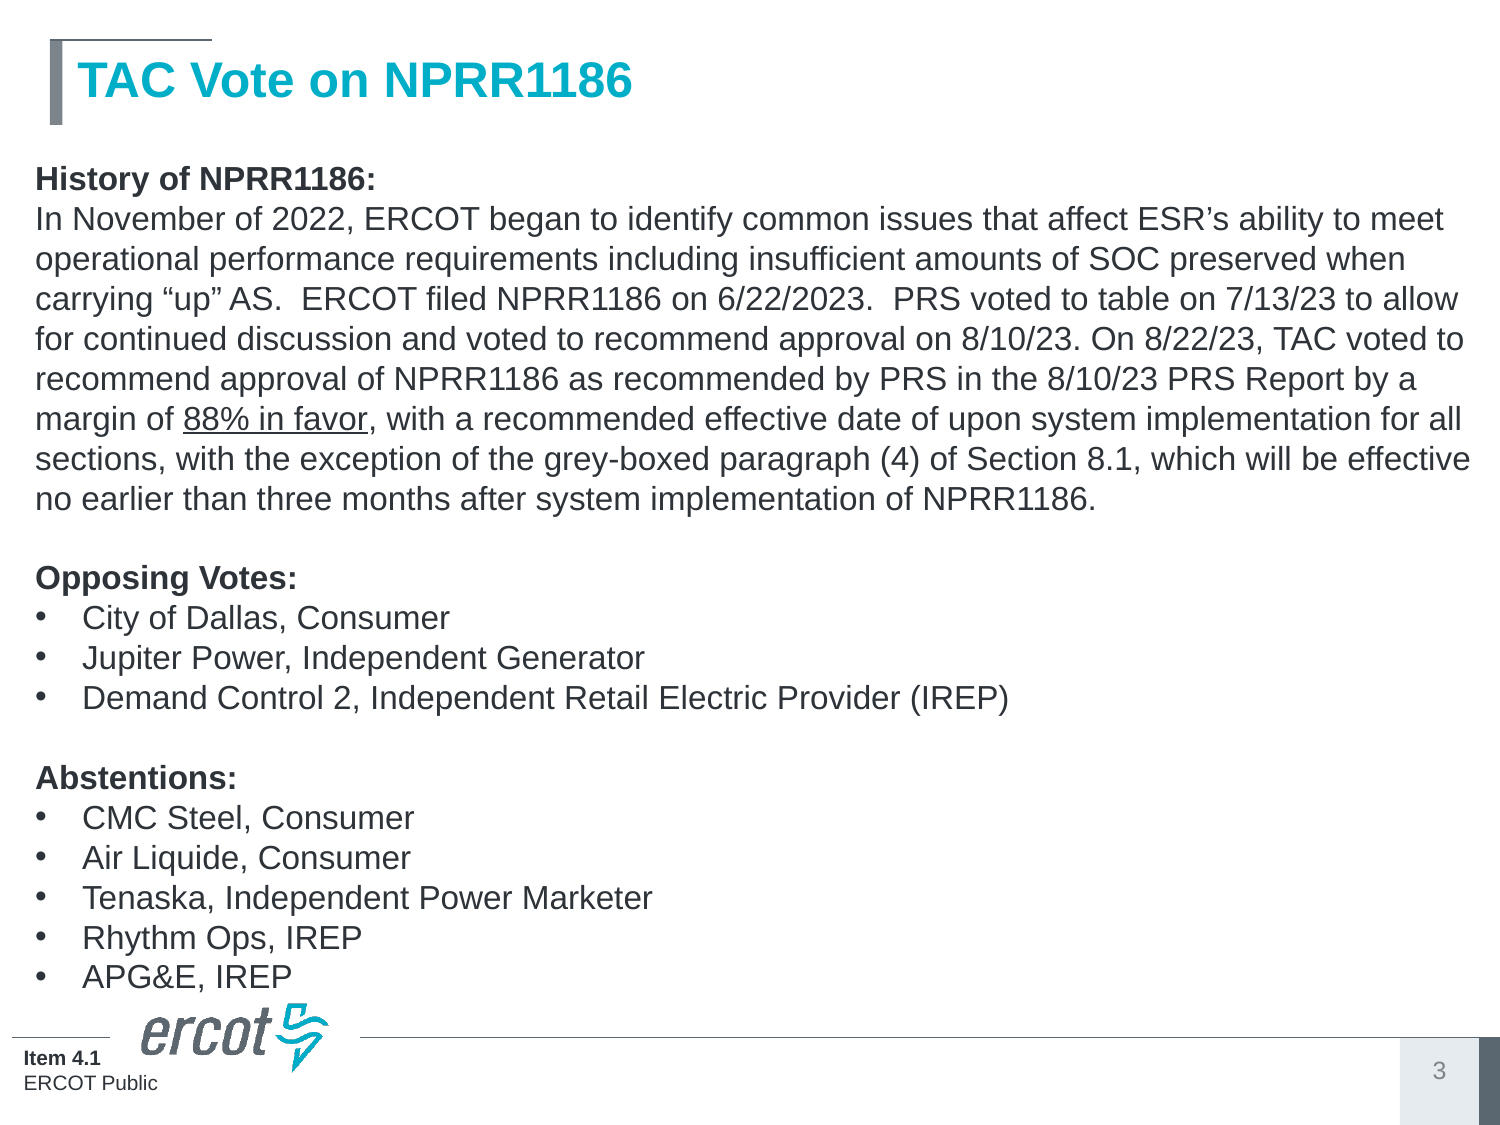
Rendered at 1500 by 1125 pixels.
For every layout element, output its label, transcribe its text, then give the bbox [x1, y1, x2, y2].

title TAC Vote on NPRR1186 [62, 39, 1450, 125]
text_box History of NPRR1186: In November of 2022, ERCOT began to identify common issues that affect ESR’s ability to meet operational performance requirements including insufficient amounts of SOC preserved when carrying “up” AS. ERCOT filed NPRR1186 on 6/22/2023. PRS voted to table on 7/13/23 to allow for continued discussion and voted to recommend approval on 8/10/23. On 8/22/23, TAC voted to recommend approval of NPRR1186 as recommended by PRS in the 8/10/23 PRS Report by a margin of 88% in favor, with a recommended effective date of upon system implementation for all sections, with the exception of the grey-boxed paragraph (4) of Section 8.1, which will be effective no earlier than three months after system implementation of NPRR1186. Opposing Votes: City of Dallas, Consumer Jupiter Power, Independent Generator Demand Control 2, Independent Retail Electric Provider (IREP) Abstentions: CMC Steel, Consumer Air Liquide, Consumer Tenaska, Independent Power Marketer Rhythm Ops, IREP APG&E, IREP [20, 149, 1500, 1125]
